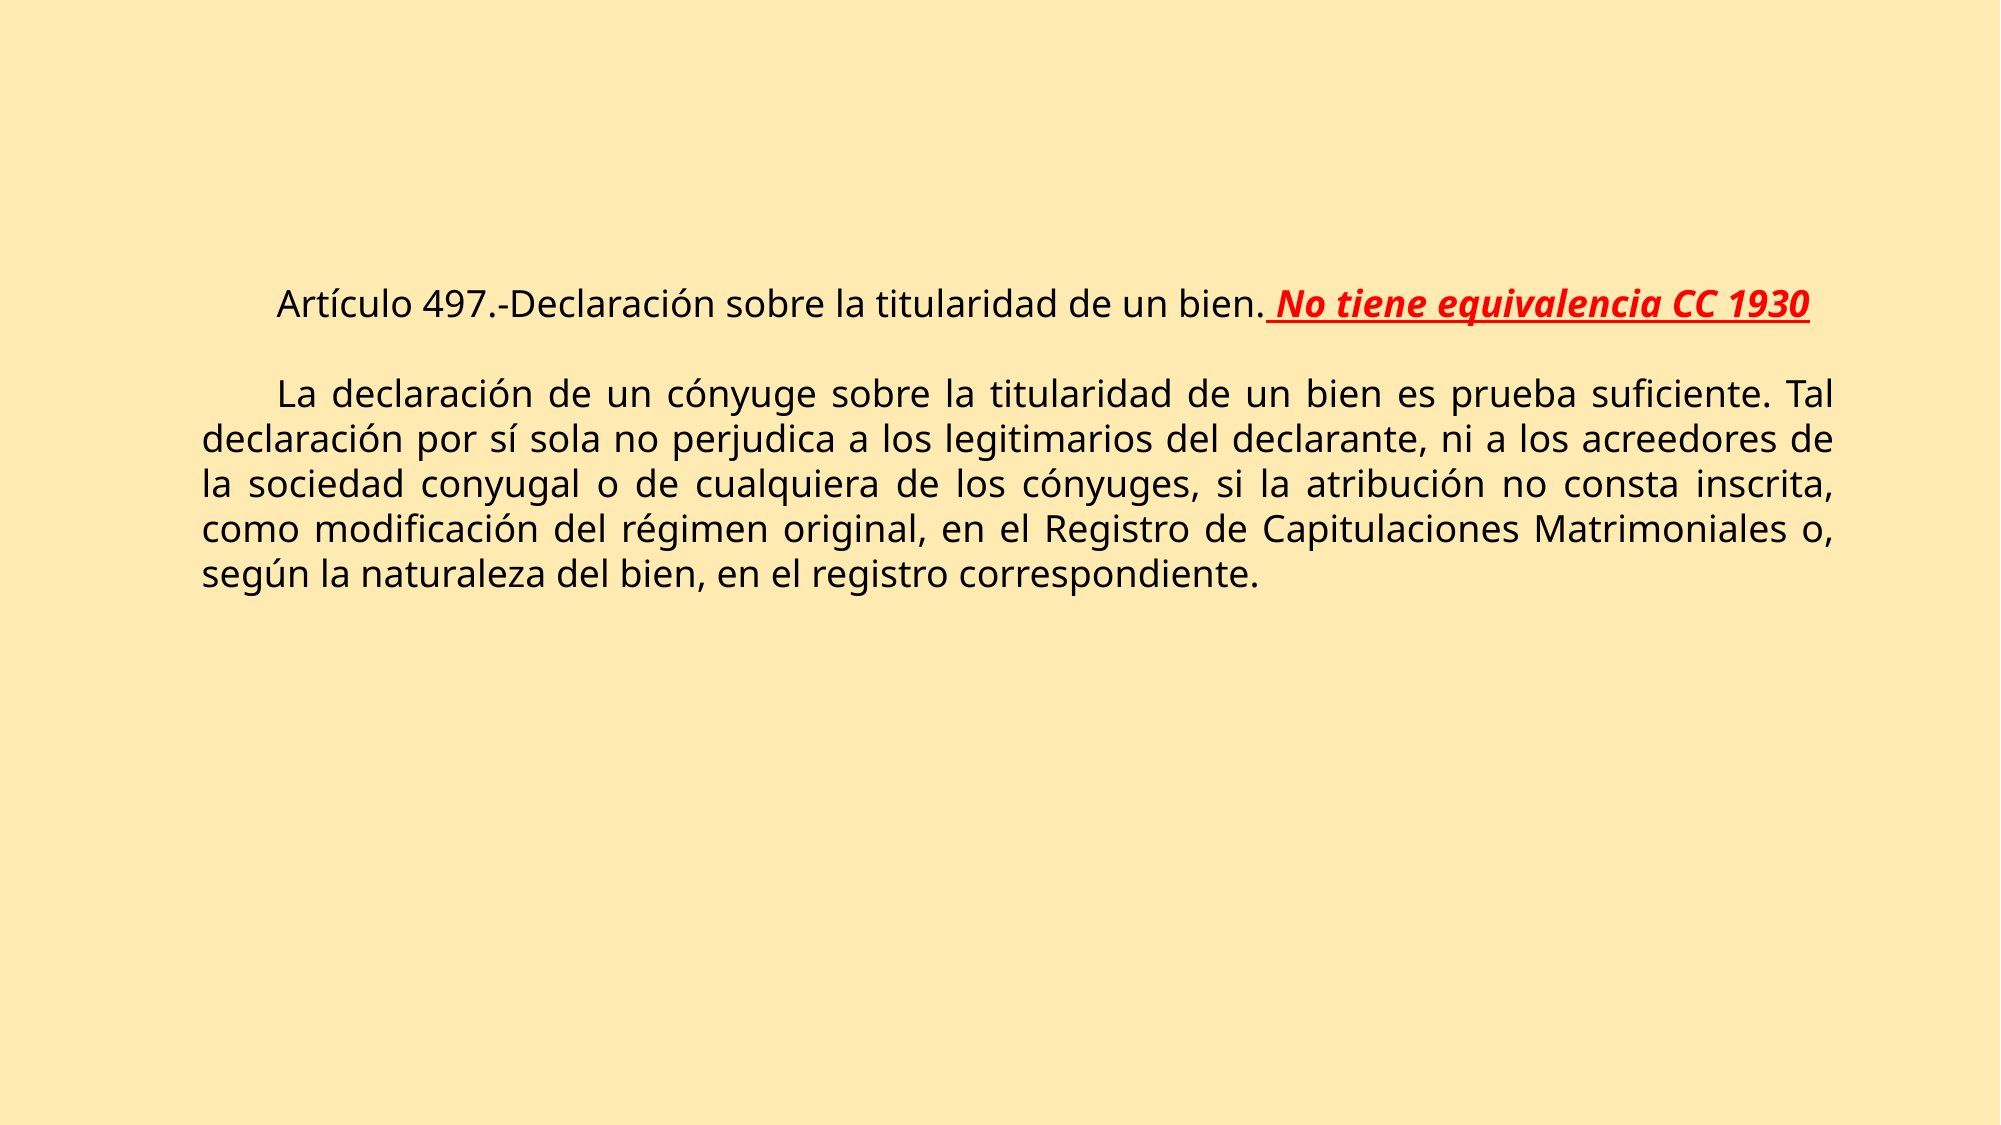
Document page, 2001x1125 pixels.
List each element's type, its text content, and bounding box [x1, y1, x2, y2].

text_box Artículo 497.-Declaración sobre la titularidad de un bien. No tiene equivalencia CC 1930 La declaración de un cónyuge sobre la titularidad de un bien es prueba suficiente. Tal declaración por sí sola no perjudica a los legitimarios del declarante, ni a los acreedores de la sociedad conyugal o de cualquiera de los cónyuges, si la atribución no consta inscrita, como modificación del régimen original, en el Registro de Capitulaciones Matrimoniales o, según la naturaleza del bien, en el registro correspondiente. [186, 272, 1851, 602]
